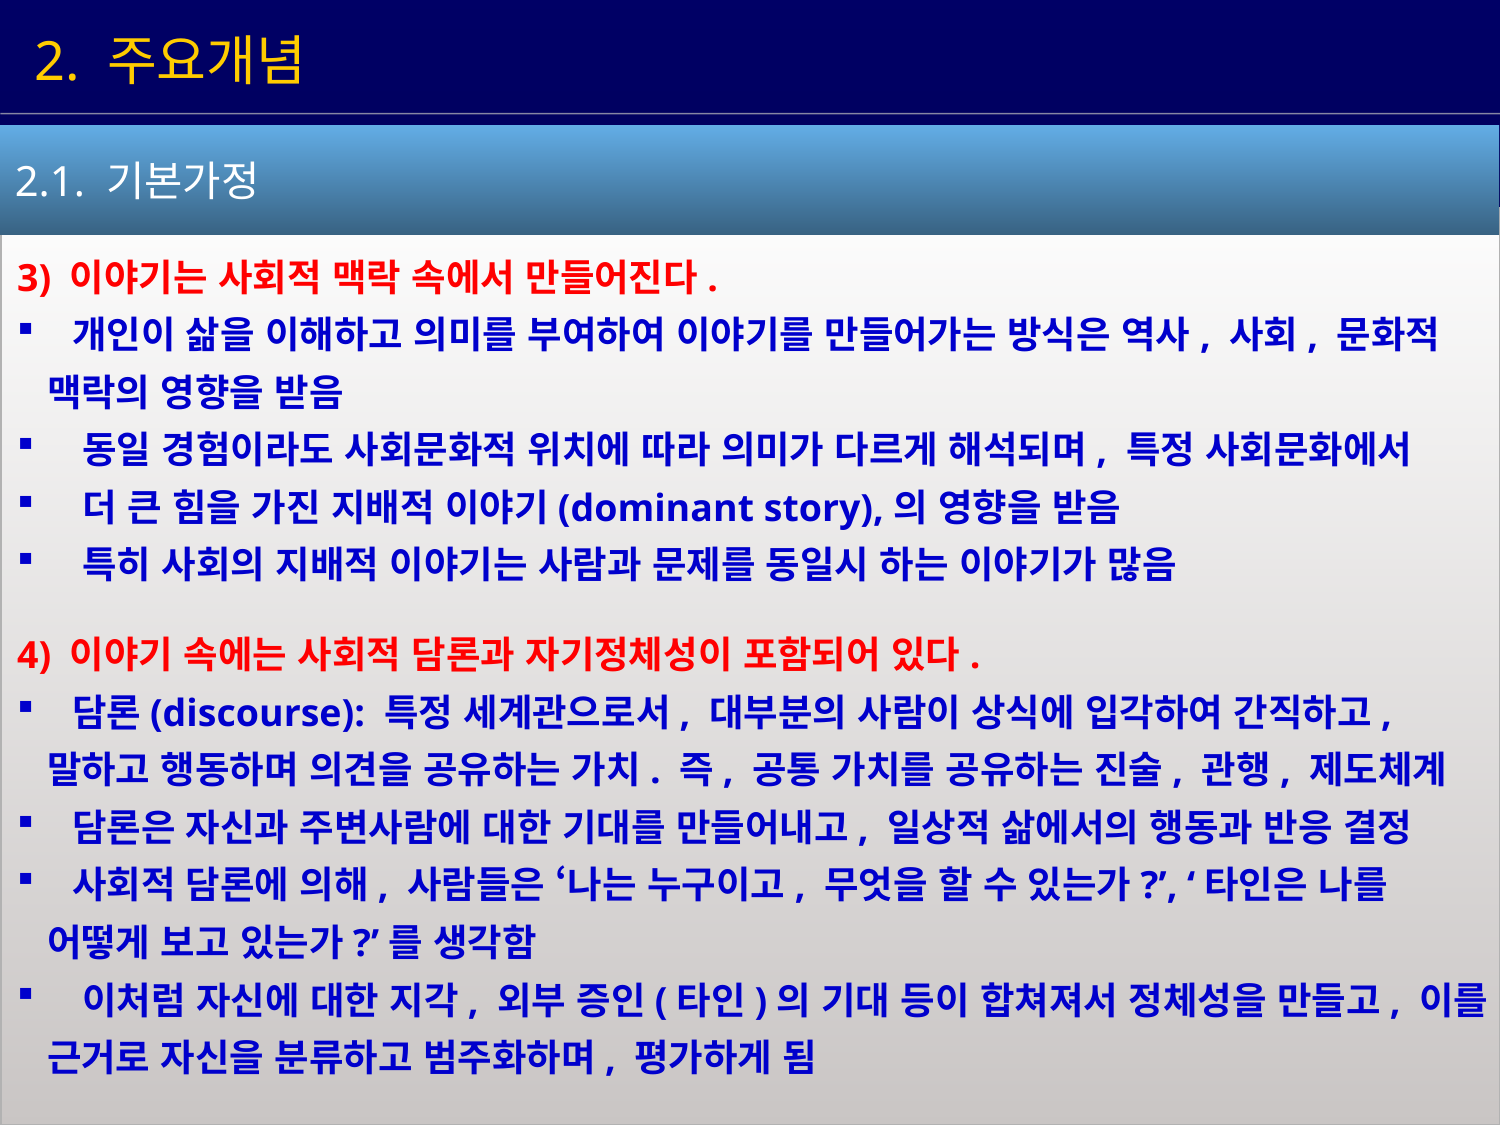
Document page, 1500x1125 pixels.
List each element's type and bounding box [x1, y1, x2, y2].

text_box [0, 18, 1500, 1125]
